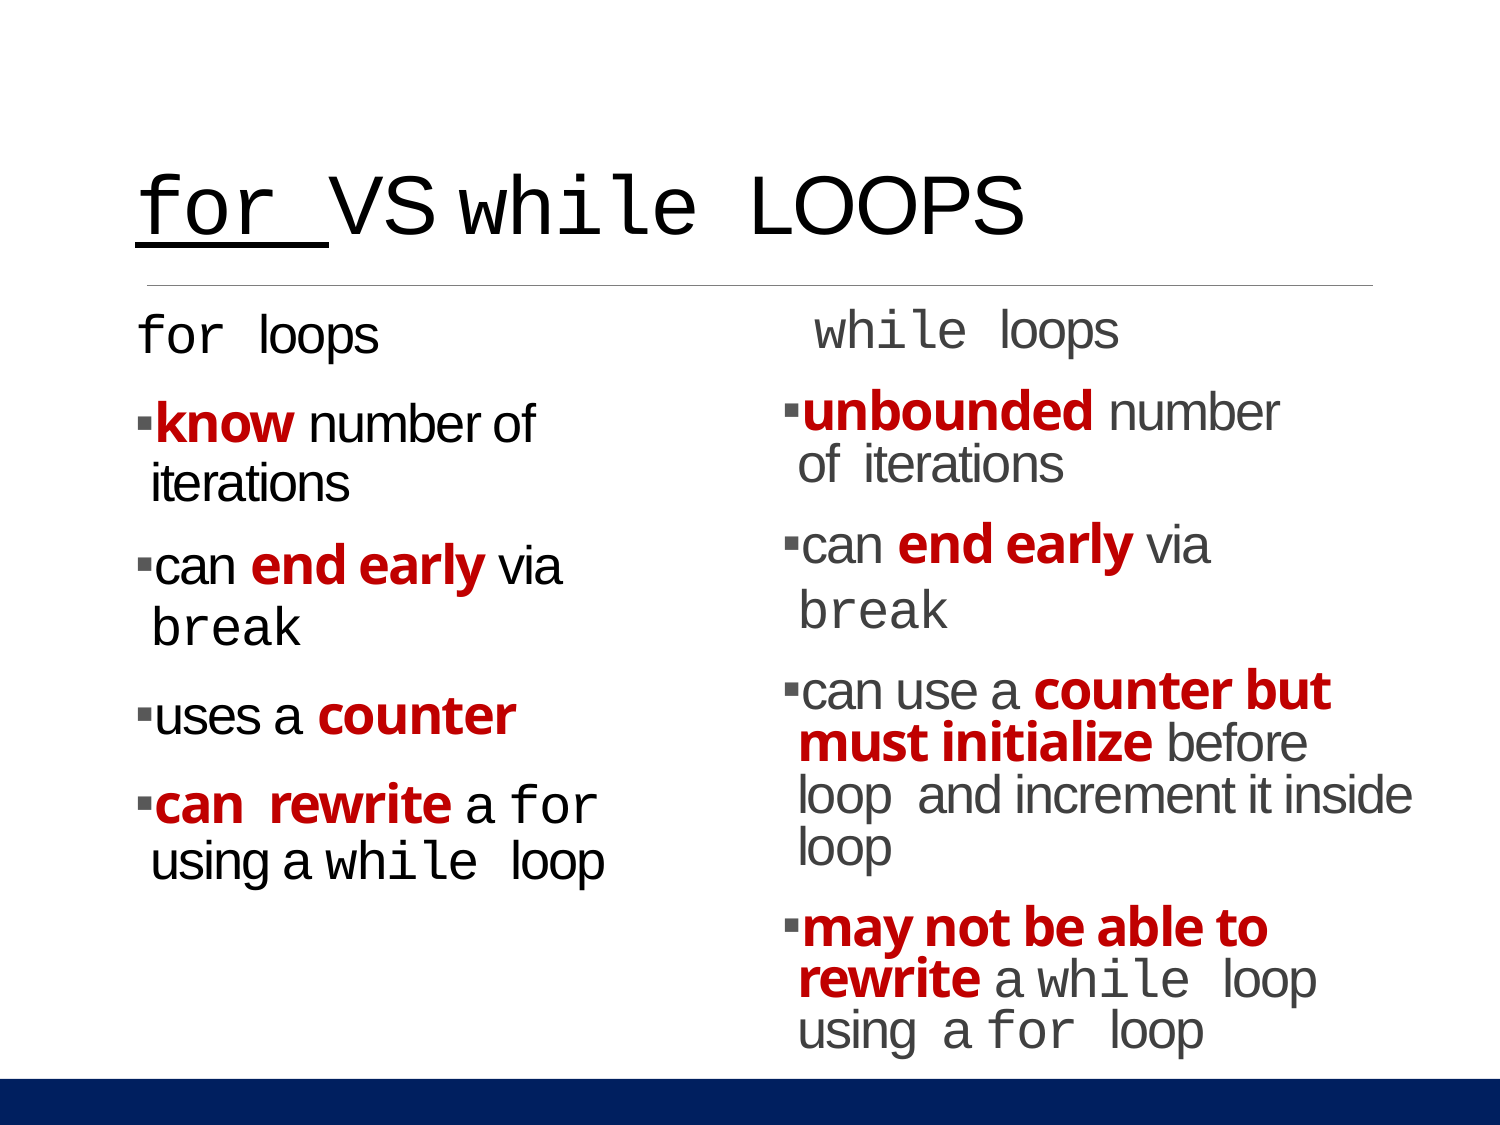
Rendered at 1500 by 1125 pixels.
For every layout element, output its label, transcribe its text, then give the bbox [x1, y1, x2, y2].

text_box for loops know number of iterations can end early via break uses a counter can rewrite a for [132, 274, 638, 1013]
title for VS while LOOPS [132, 149, 1331, 340]
text_box using a while loop [147, 823, 612, 891]
list while loops unbounded number of iterations can end early via break can use a counter but must initialize before loop and increment it inside loop may not be able to rewrite a while loop using a for loop [780, 276, 1416, 1060]
